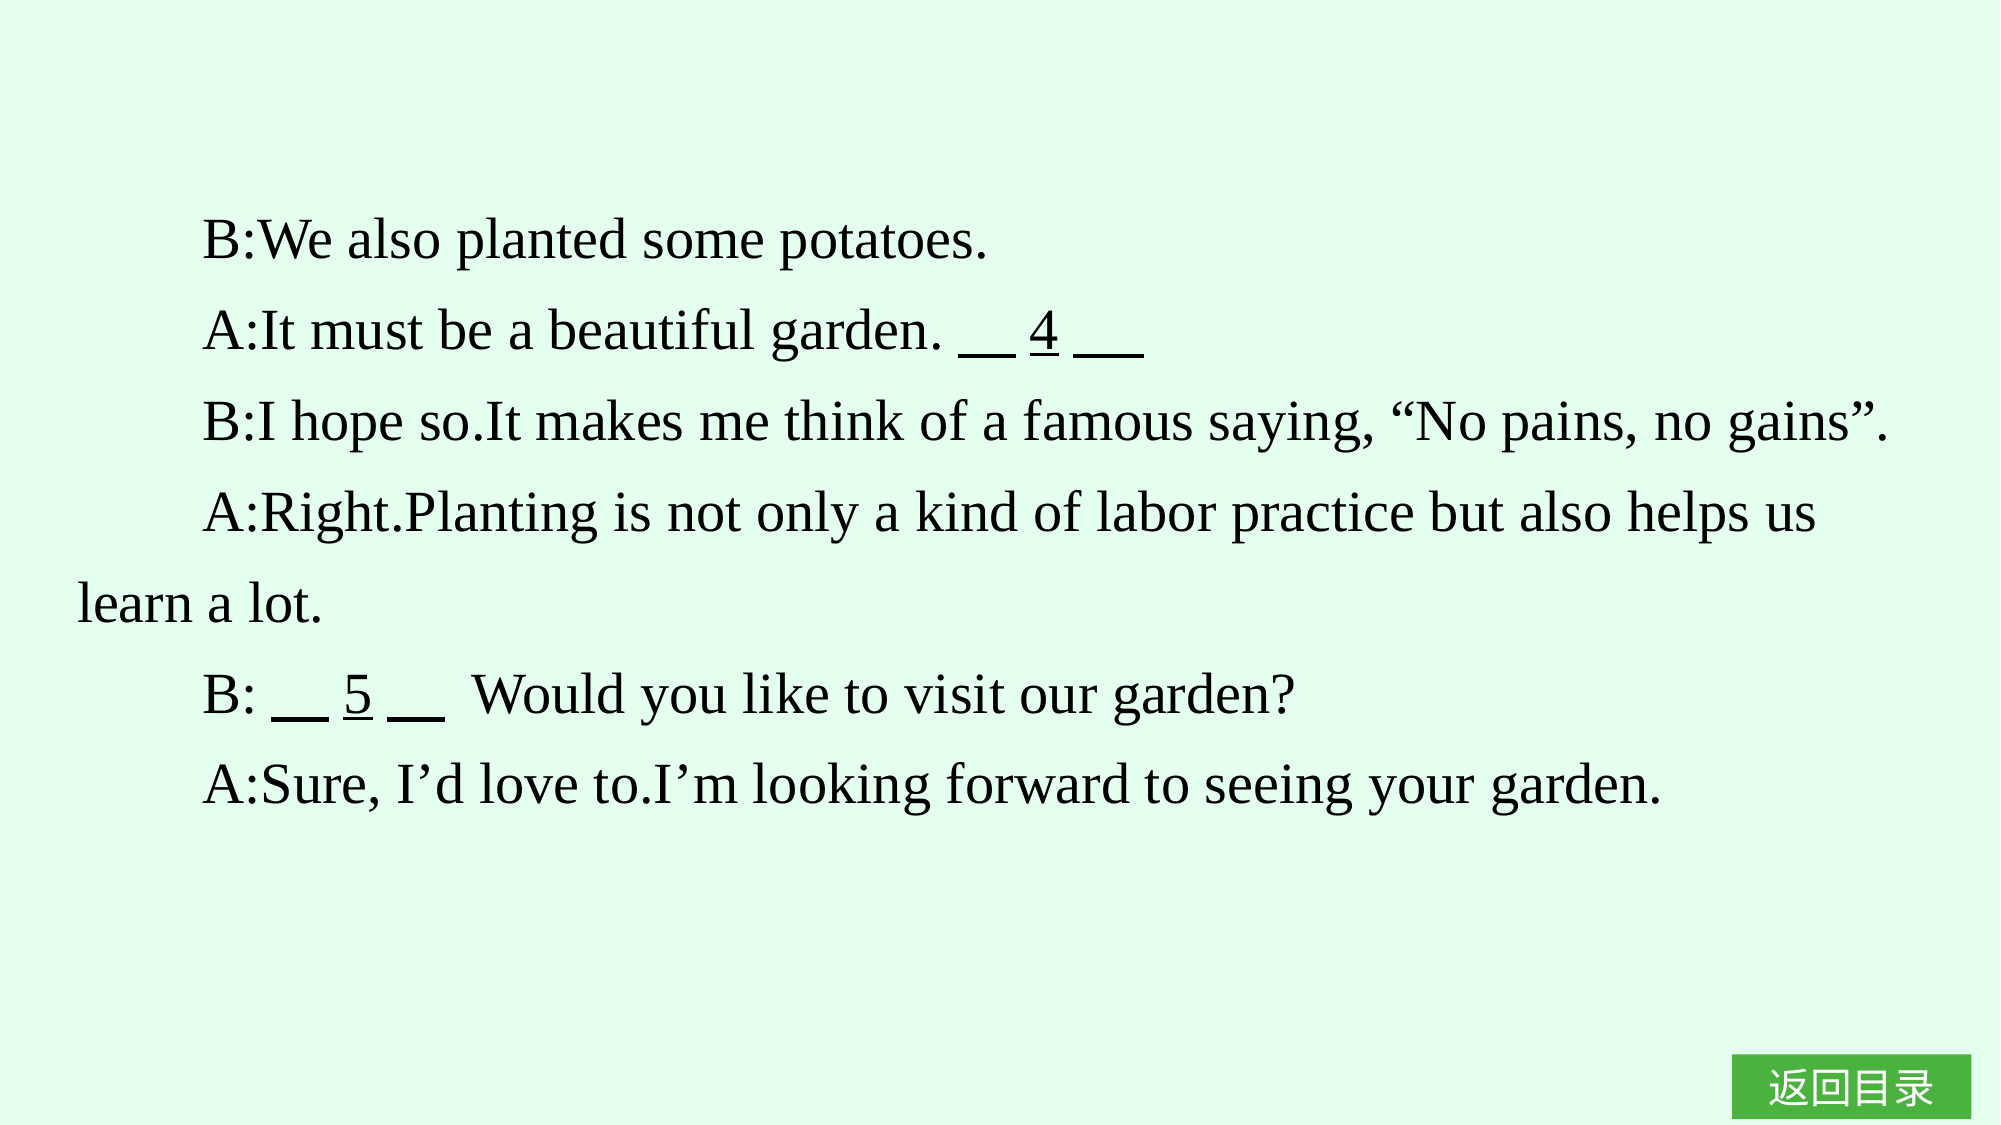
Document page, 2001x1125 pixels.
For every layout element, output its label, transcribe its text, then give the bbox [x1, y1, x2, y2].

text_box B:We also planted some potatoes. A:It must be a beautiful garden. 4 B:I hope so.It makes me think of a famous saying, “No pains, no gains”. A:Right.Planting is not only a kind of labor practice but also helps us learn a lot. B: 5 Would you like to visit our garden? A:Sure, I’d love to.I’m looking forward to seeing your garden. [62, 171, 1938, 823]
